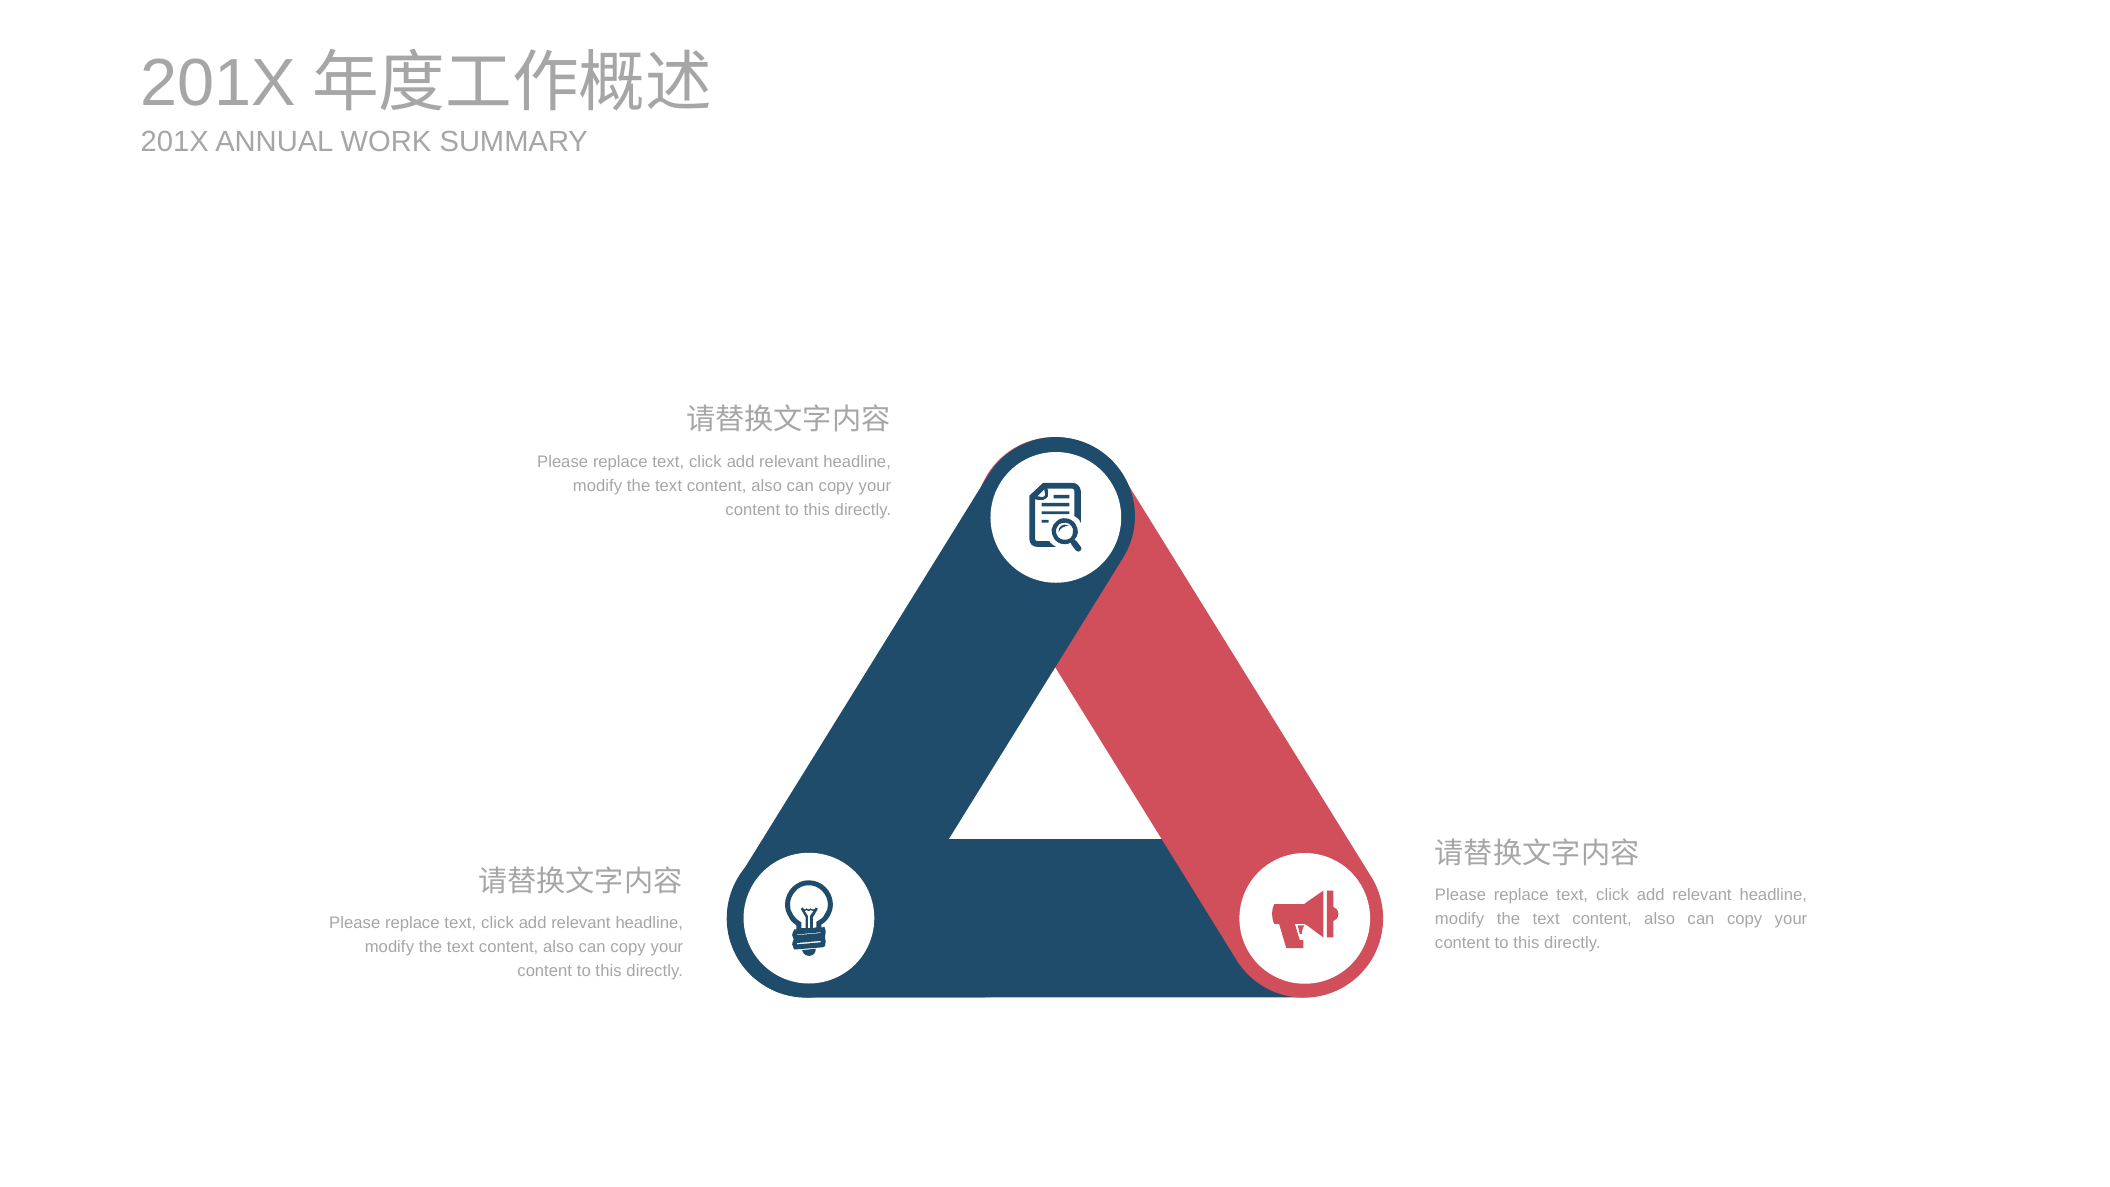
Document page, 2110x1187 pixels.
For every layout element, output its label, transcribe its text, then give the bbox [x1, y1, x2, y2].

text_box 201X年度工作概述 [140, 38, 789, 119]
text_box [518, 386, 907, 525]
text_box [310, 847, 699, 986]
text_box 201X ANNUAL WORK SUMMARY [140, 122, 602, 158]
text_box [1420, 819, 1823, 959]
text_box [726, 401, 1383, 1034]
